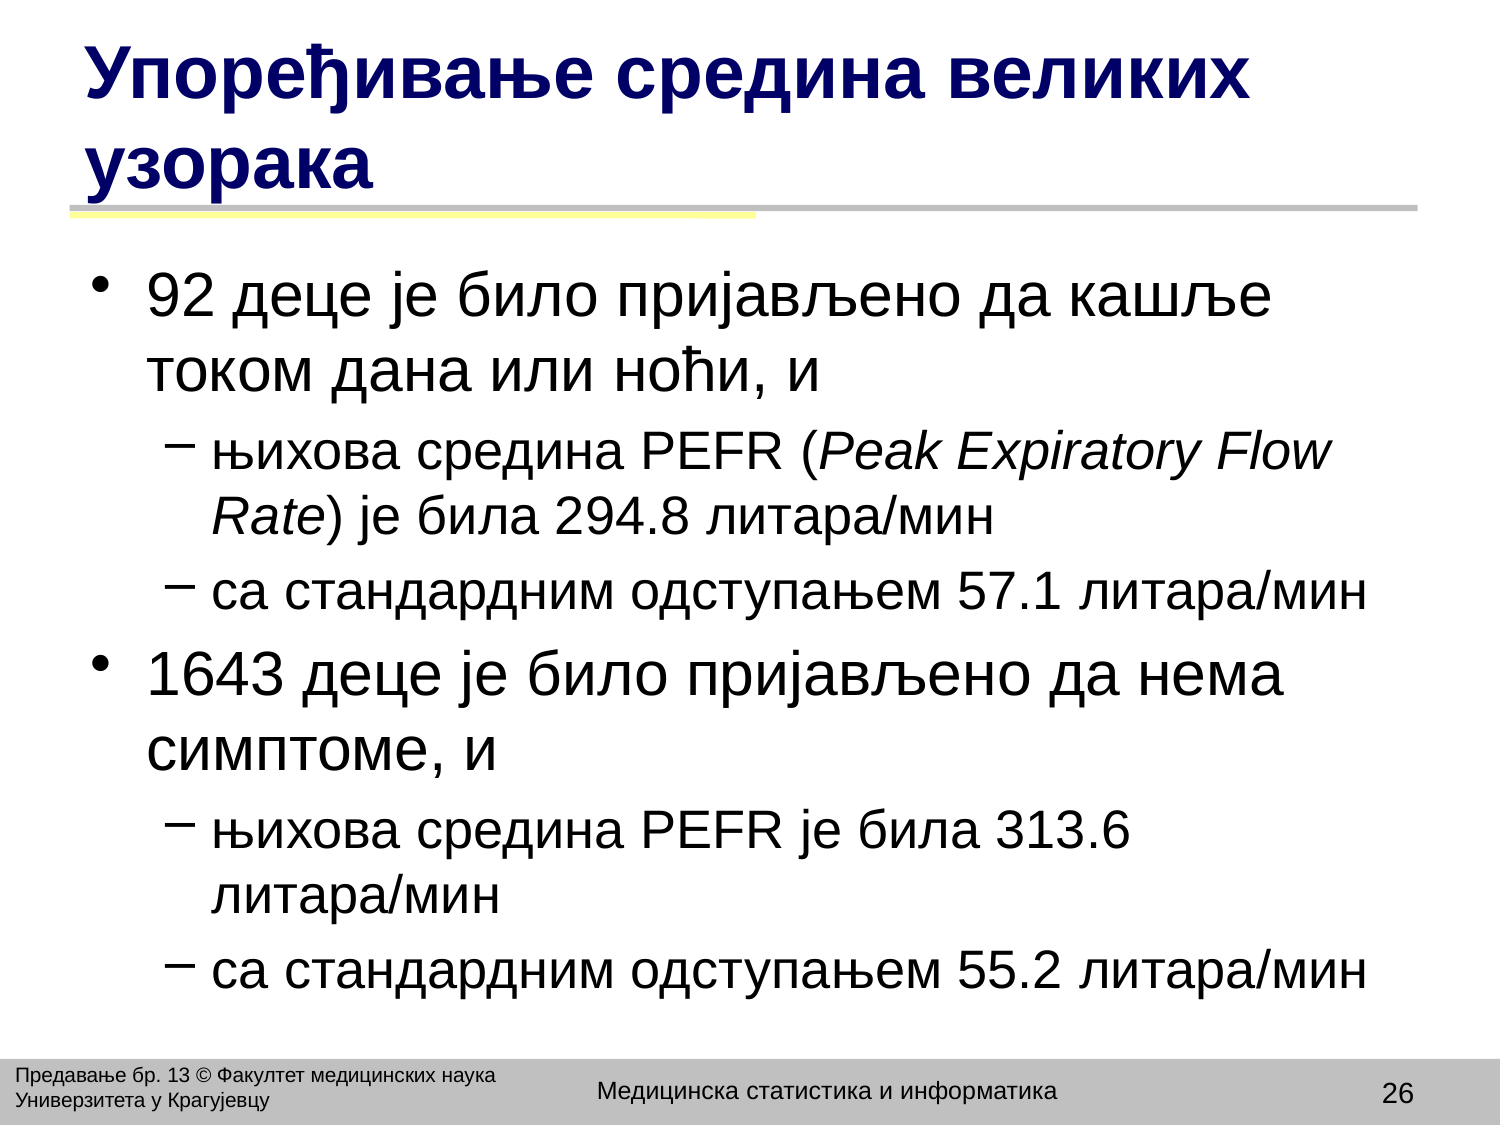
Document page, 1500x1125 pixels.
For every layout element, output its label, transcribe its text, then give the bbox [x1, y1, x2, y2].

slide_number Предавање бр. 13 © Факултет медицинских наука Универзитета у Крагујевцу [0, 1053, 629, 1108]
title Упоређивање средина великих узорака [69, 19, 1426, 208]
slide_number 26 [1164, 1066, 1430, 1125]
footer Медицинска статистика и информатика [512, 1066, 1144, 1125]
list 92 деце је било пријављено да кашље током дана или ноћи, и њихова средина PEFR (Peak Expiratory Flow Rate) је била 294.8 литара/мин са стандардним одступањем 57.1 литара/мин 1643 деце је било пријављено да нема симптоме, и њихова средина PEFR је била 313.6 литара/мин са стандардним одступањем 55.2 литара/мин [74, 246, 1426, 1023]
